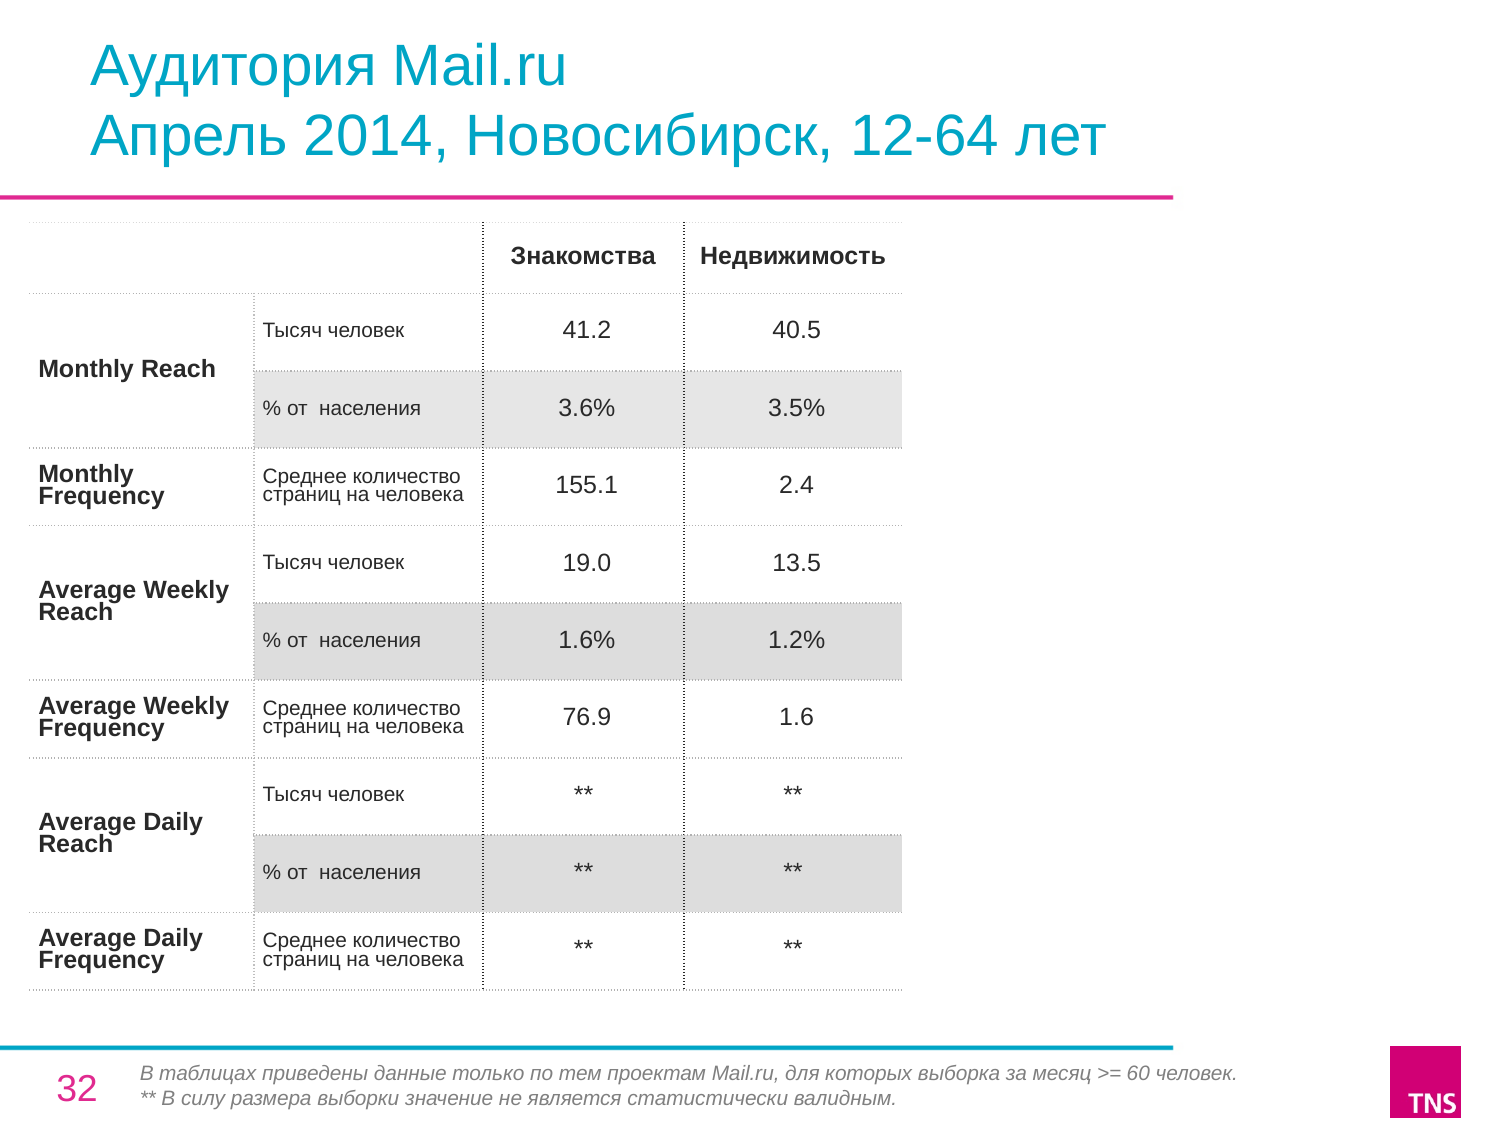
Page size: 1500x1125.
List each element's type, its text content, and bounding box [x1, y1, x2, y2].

slide_number 32 [40, 1055, 392, 1125]
table_cell Average Daily Reach [29, 758, 254, 912]
table_cell Среднее количество страниц на человека [254, 912, 483, 990]
table_cell 2.4 [684, 448, 902, 526]
table_cell 1.6 [684, 680, 902, 758]
table_cell Monthly Frequency [29, 448, 254, 526]
table_cell ** [684, 912, 902, 990]
table_header Знакомства [483, 223, 684, 294]
table_cell Среднее количество страниц на человека [254, 680, 483, 758]
table_cell 76.9 [483, 680, 684, 758]
table_header [29, 223, 483, 294]
table_header Недвижимость [684, 223, 902, 294]
table_cell Average Weekly Frequency [29, 680, 254, 758]
picture [0, 0, 1500, 1125]
table_cell 155.1 [483, 448, 684, 526]
table_cell Среднее количество страниц на человека [254, 448, 483, 526]
table_cell 19.0 [483, 526, 684, 603]
table_cell 13.5 [684, 526, 902, 603]
table_cell ** [483, 835, 684, 912]
table_cell ** [483, 912, 684, 990]
table_cell ** [684, 758, 902, 835]
table_cell Monthly Reach [29, 294, 254, 448]
table_cell Тысяч человек [254, 758, 483, 835]
table_cell 3.5% [684, 371, 902, 448]
table_cell Тысяч человек [254, 526, 483, 603]
table_cell 3.6% [483, 371, 684, 448]
table_cell ** [684, 835, 902, 912]
table_cell % от населения [254, 835, 483, 912]
table_cell 1.2% [684, 603, 902, 680]
table_cell % от населения [254, 371, 483, 448]
table_cell % от населения [254, 603, 483, 680]
table_cell Average Weekly Reach [29, 526, 254, 680]
table_cell Тысяч человек [254, 294, 483, 371]
table_cell 41.2 [483, 294, 684, 371]
text_box В таблицах приведены данные только по тем проектам Mail.ru, для которых выборка за месяц >= 60 человек. ** В силу размера выборки значение не является статистически валидным. [124, 1052, 1463, 1117]
table_cell Average Daily Frequency [29, 912, 254, 990]
table_cell 40.5 [684, 294, 902, 371]
table_cell 1.6% [483, 603, 684, 680]
table_cell ** [483, 758, 684, 835]
title Аудитория Mail.ru Апрель 2014, Новосибирск, 12-64 лет [74, 8, 1476, 187]
